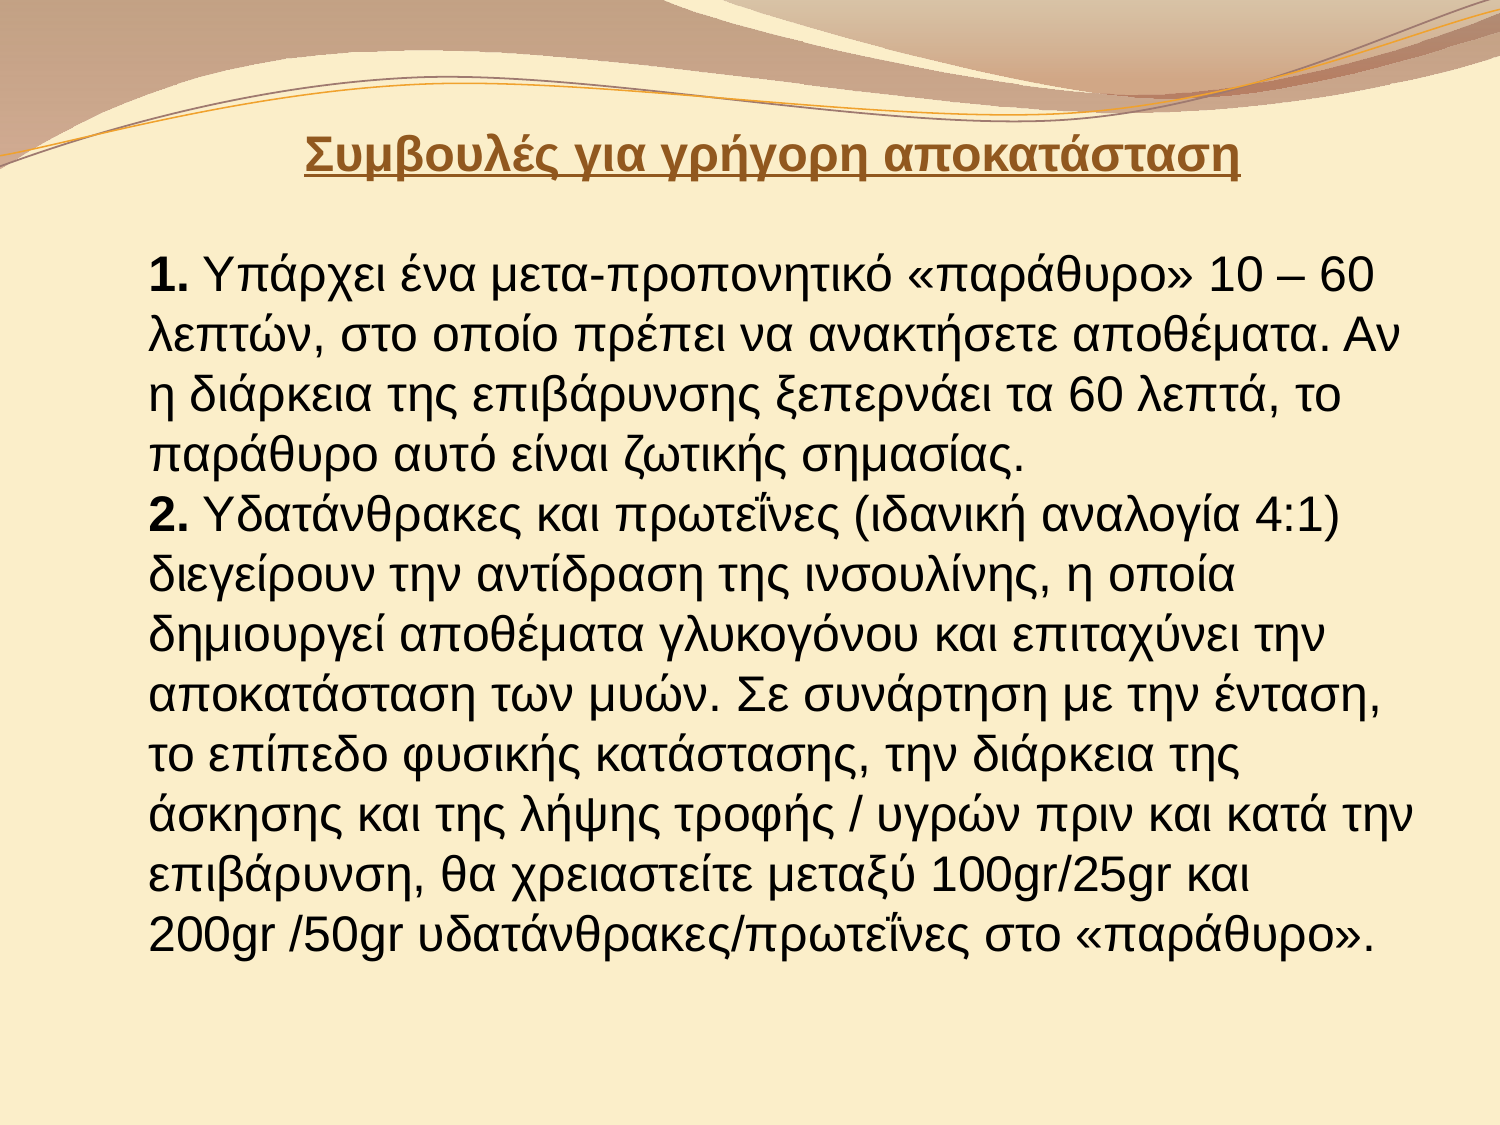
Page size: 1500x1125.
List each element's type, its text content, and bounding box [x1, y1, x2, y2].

list Συμβουλές για γρήγορη αποκατάσταση 1. Υπάρχει ένα μετα-προπονητικό «παράθυρο» 10 – 60 λεπτών, στο οποίο πρέπει να ανακτήσετε αποθέματα. Αν η διάρκεια της επιβάρυνσης ξεπερνάει τα 60 λεπτά, το παράθυρο αυτό είναι ζωτικής σημασίας. 2. Υδατάνθρακες και πρωτεΐνες (ιδανική αναλογία 4:1) διεγείρουν την αντίδραση της ινσουλίνης, η οποία δημιουργεί αποθέματα γλυκογόνου και επιταχύνει την αποκατάσταση των μυών. Σε συνάρτηση με την ένταση, το επίπεδο φυσικής κατάστασης, την διάρκεια της άσκησης και της λήψης τροφής / υγρών πριν και κατά την επιβάρυνση, θα χρειαστείτε μεταξύ 100gr/25gr και 200gr /50gr υδατάνθρακες/πρωτεΐνες στο «παράθυρο». [88, 113, 1439, 1032]
